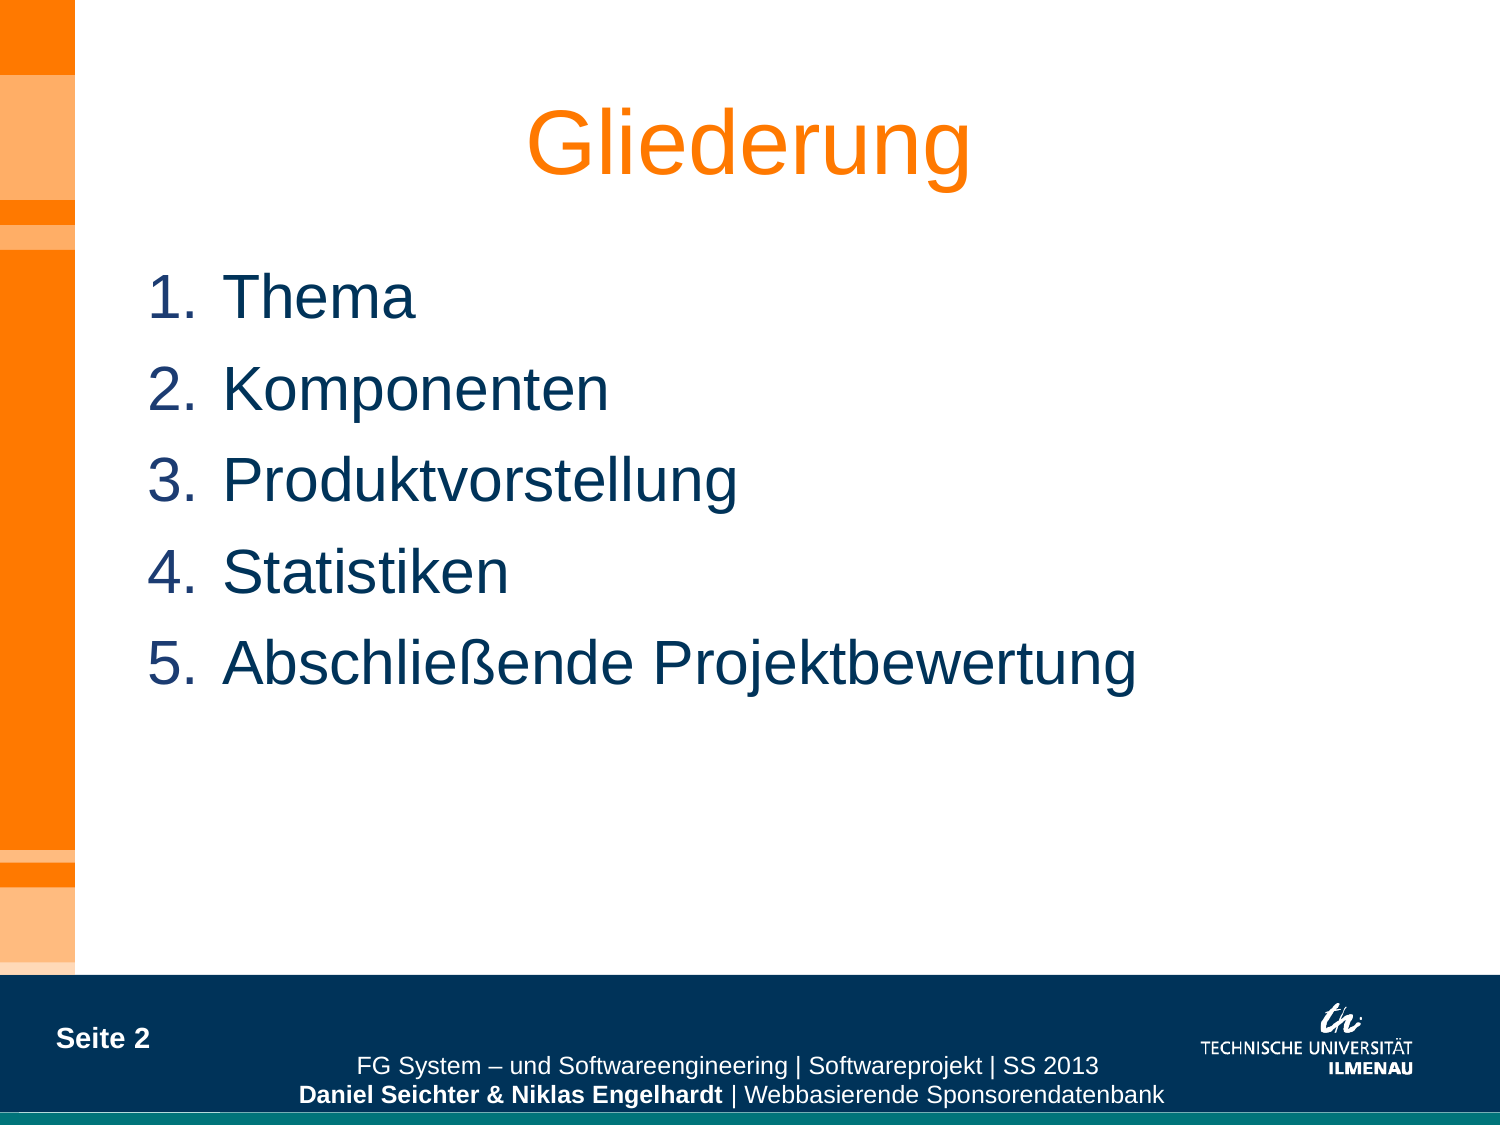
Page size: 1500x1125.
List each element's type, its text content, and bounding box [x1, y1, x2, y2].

title Gliederung [75, 20, 1425, 256]
slide_number Seite 2 [41, 1011, 354, 1125]
list Thema Komponenten Produktvorstellung Statistiken Abschließende Projektbewertung [147, 256, 1352, 847]
footer FG System – und Softwareengineering | Softwareprojekt | SS 2013 Daniel Seichter & Niklas Engelhardt | Webbasierende Sponsorendatenbank [253, 1049, 1211, 1109]
picture [1200, 1003, 1413, 1075]
